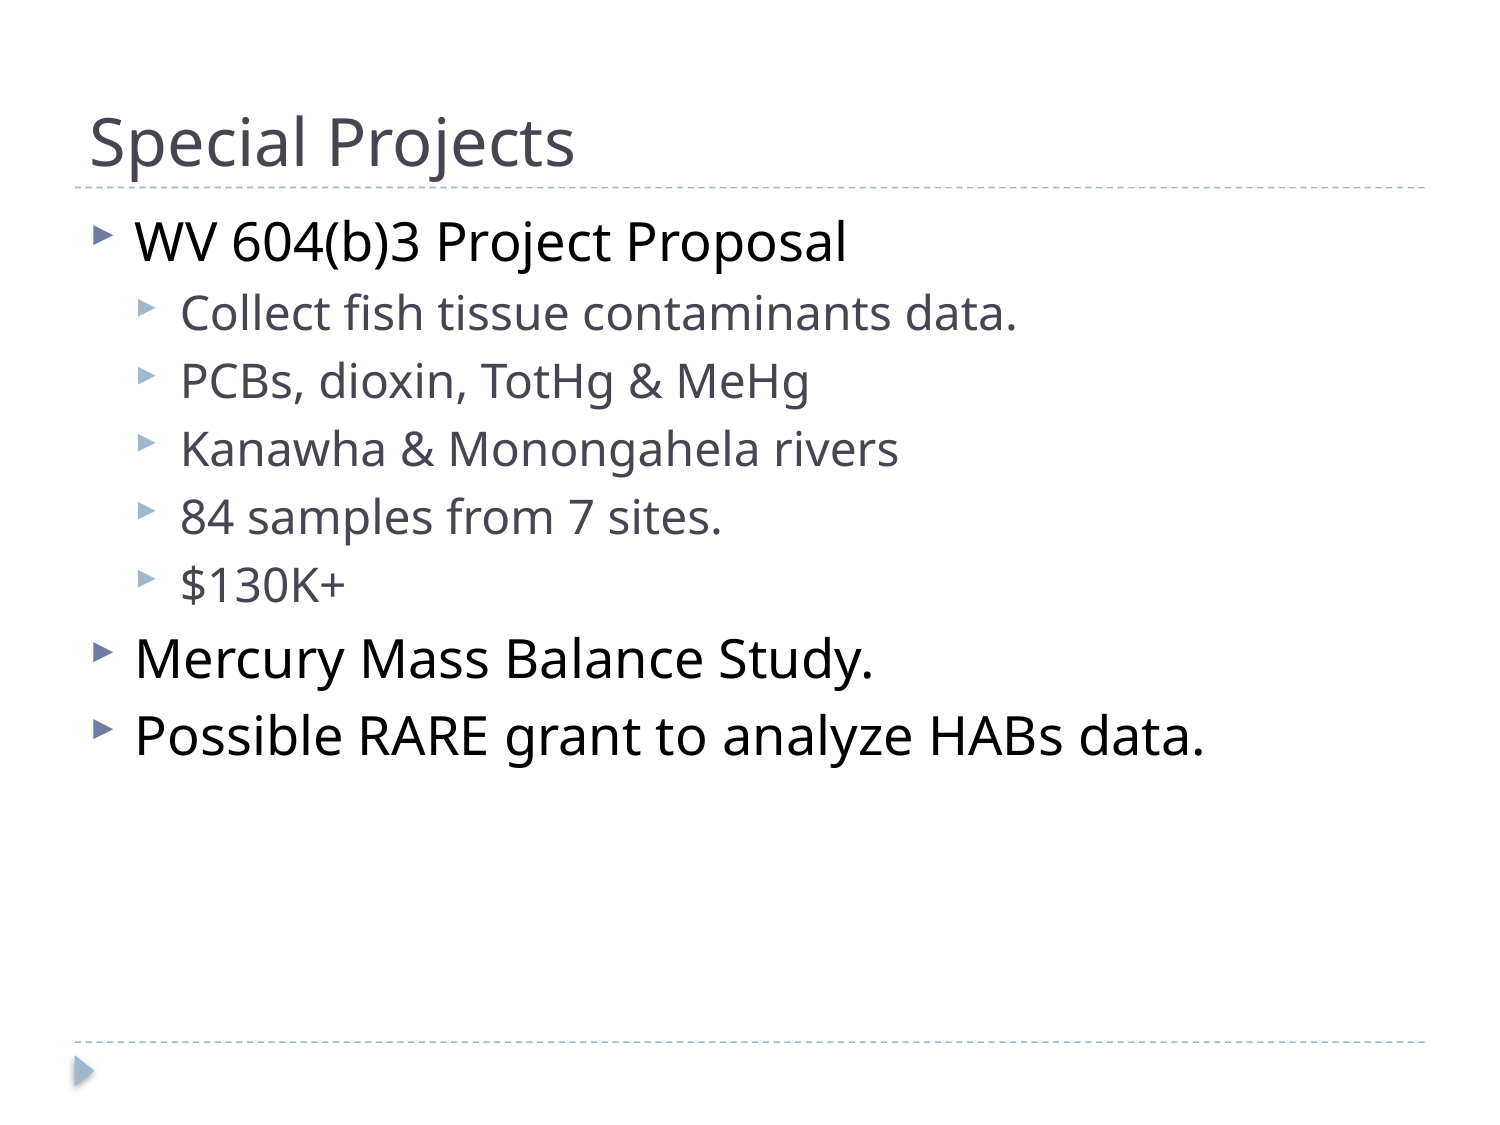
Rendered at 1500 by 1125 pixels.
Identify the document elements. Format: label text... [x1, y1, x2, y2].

title Special Projects [75, 24, 1425, 188]
list WV 604(b)3 Project Proposal Collect fish tissue contaminants data. PCBs, dioxin, TotHg & MeHg Kanawha & Monongahela rivers 84 samples from 7 sites. $130K+ Mercury Mass Balance Study. Possible RARE grant to analyze HABs data. [75, 200, 1425, 1010]
